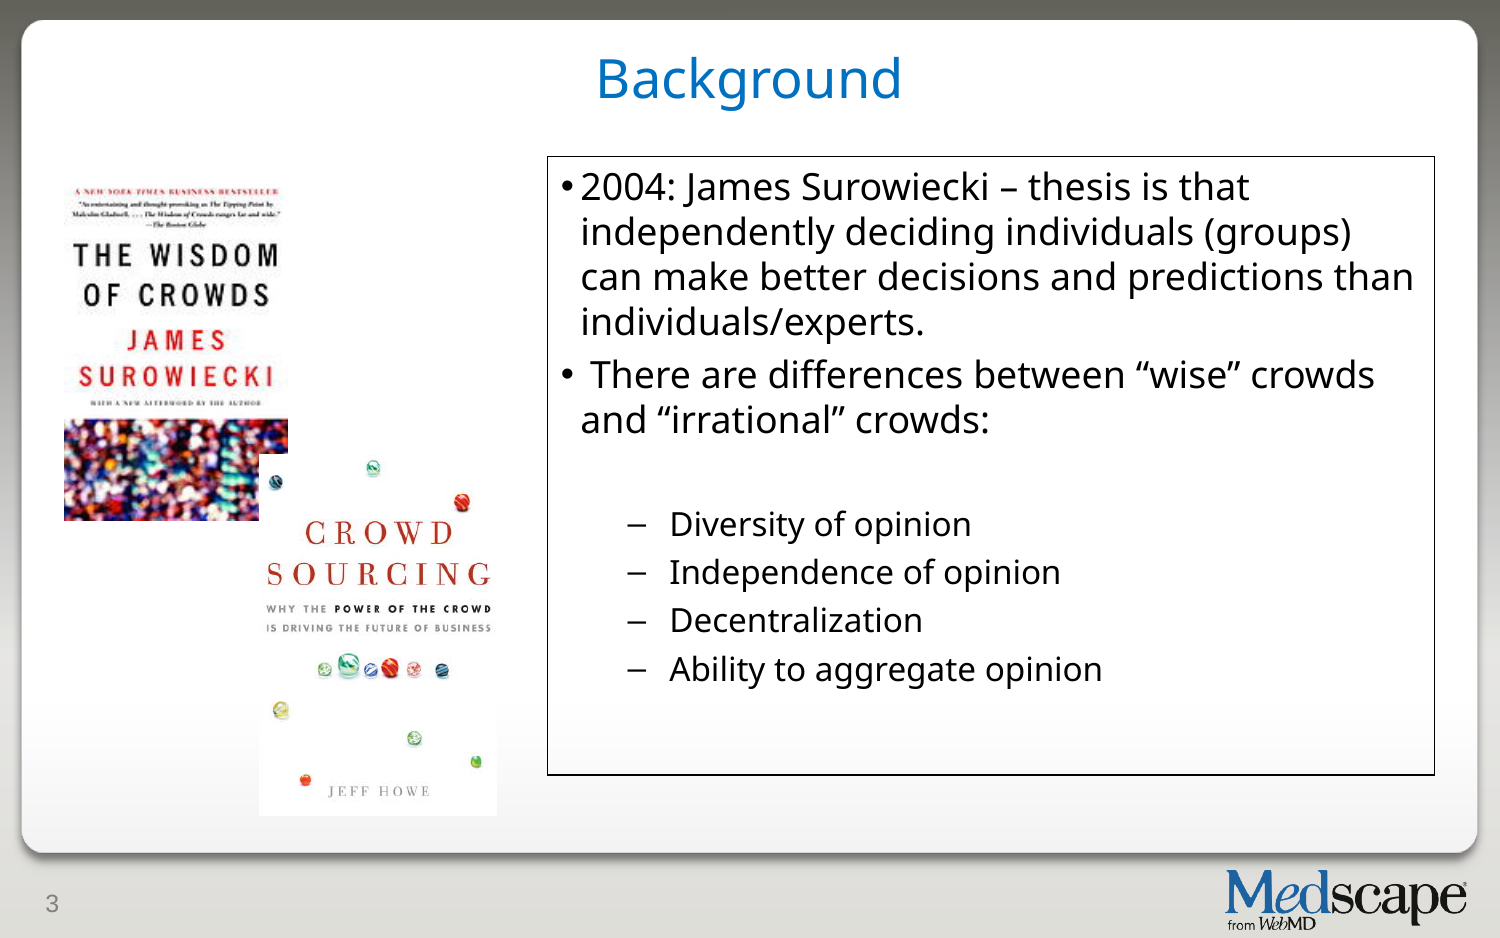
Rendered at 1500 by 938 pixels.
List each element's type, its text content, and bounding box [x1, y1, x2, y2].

picture [0, 0, 1500, 938]
list 2004: James Surowiecki – thesis is that independently deciding individuals (groups) can make better decisions and predictions than individuals/experts. There are differences between “wise” crowds and “irrational” crowds: Diversity of opinion Independence of opinion Decentralization Ability to aggregate opinion [547, 156, 1435, 776]
title Background [74, 37, 1426, 131]
